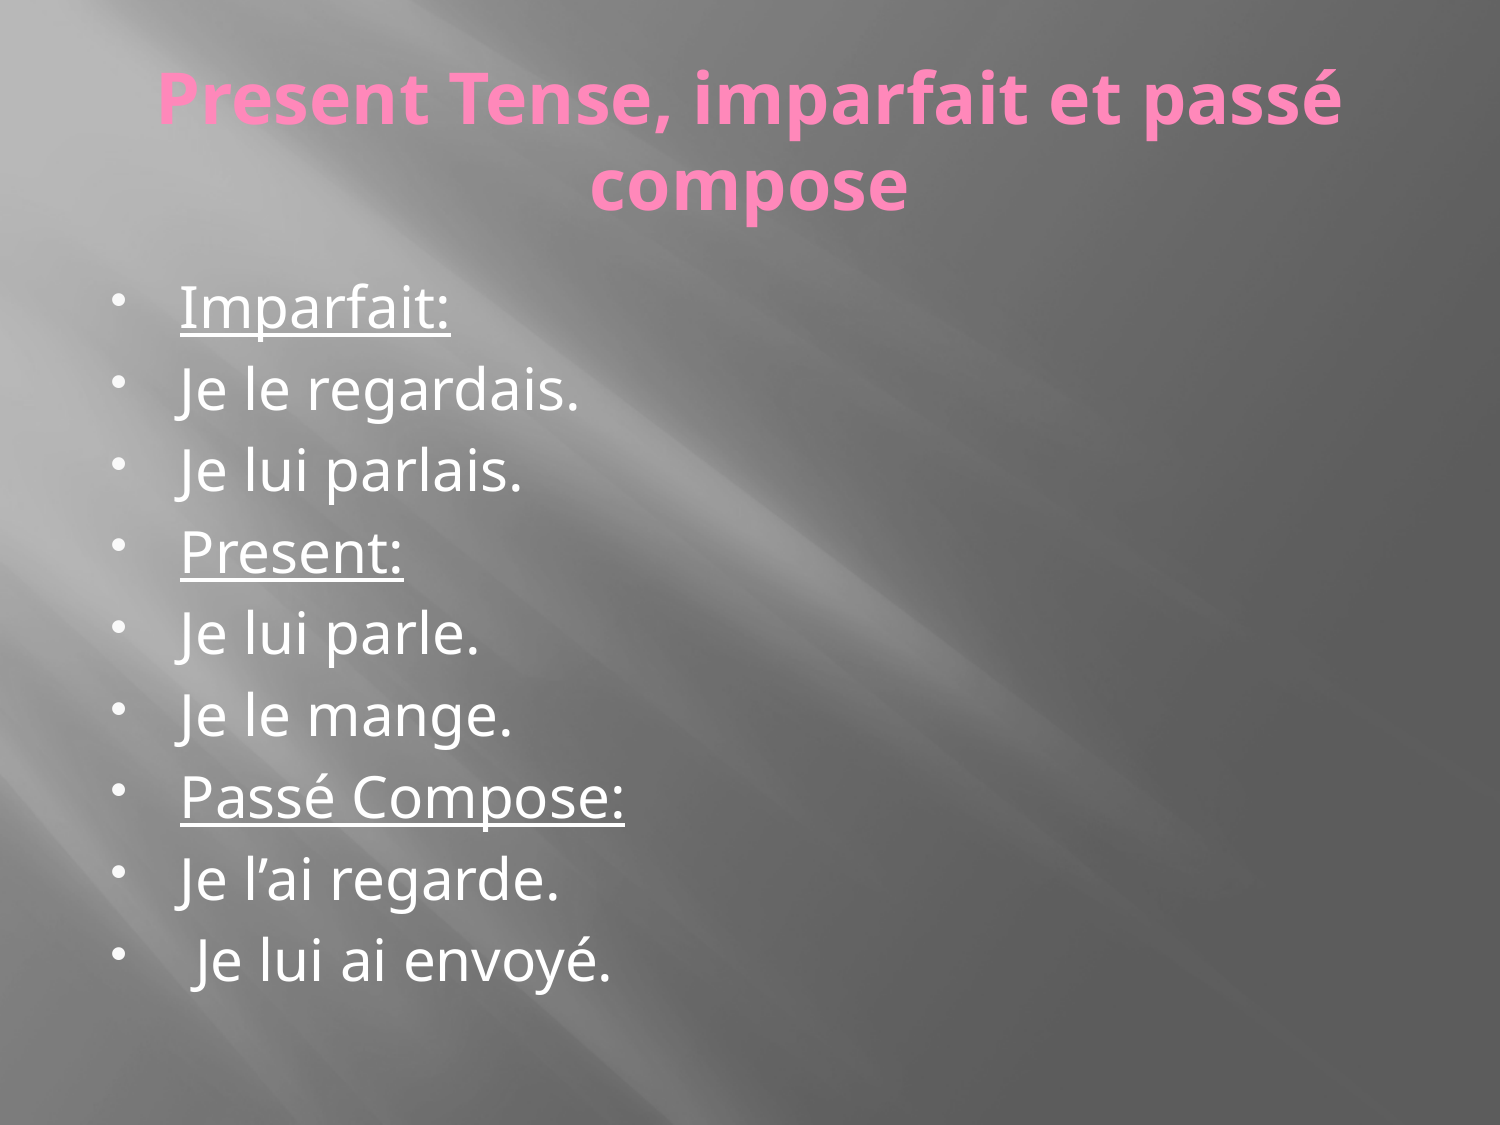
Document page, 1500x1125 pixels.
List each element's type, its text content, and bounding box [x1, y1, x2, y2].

title Present Tense, imparfait et passé compose [75, 45, 1425, 233]
list Imparfait: Je le regardais. Je lui parlais. Present: Je lui parle. Je le mange. Passé Compose: Je l’ai regarde. Je lui ai envoyé. [75, 262, 1425, 1035]
